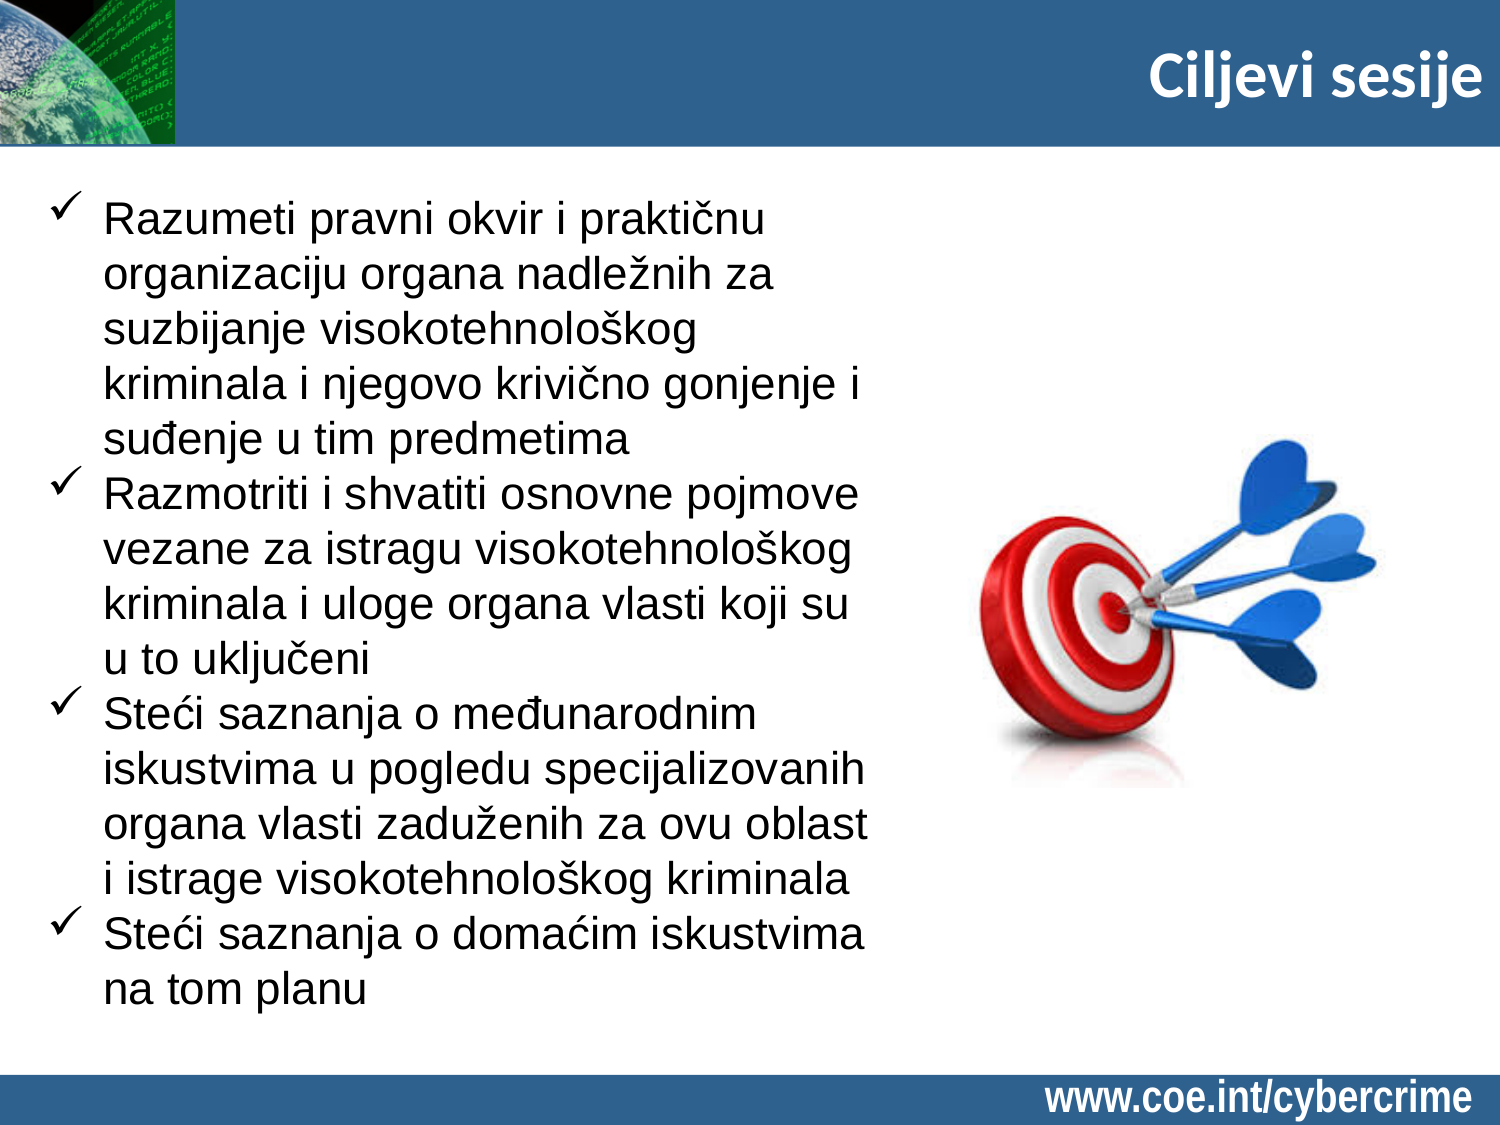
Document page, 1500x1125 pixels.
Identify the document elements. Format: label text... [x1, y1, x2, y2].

text_box www.coe.int/cybercrime [1030, 1059, 1500, 1125]
text_box Razumeti pravni okvir i praktičnu organizaciju organa nadležnih za suzbijanje visokotehnološkog kriminala i njegovo krivično gonjenje i suđenje u tim predmetima Razmotriti i shvatiti osnovne pojmove vezane za istragu visokotehnološkog kriminala i uloge organa vlasti koji su u to uključeni Steći saznanja o međunarodnim iskustvima u pogledu specijalizovanih organa vlasti zaduženih za ovu oblast i istrage visokotehnološkog kriminala Steći saznanja o domaćim iskustvima na tom planu [32, 181, 888, 1021]
text_box [0, 1073, 1030, 1125]
picture [0, 0, 175, 144]
text_box Ciljevi sesije [177, 0, 1500, 149]
picture [940, 434, 1402, 788]
